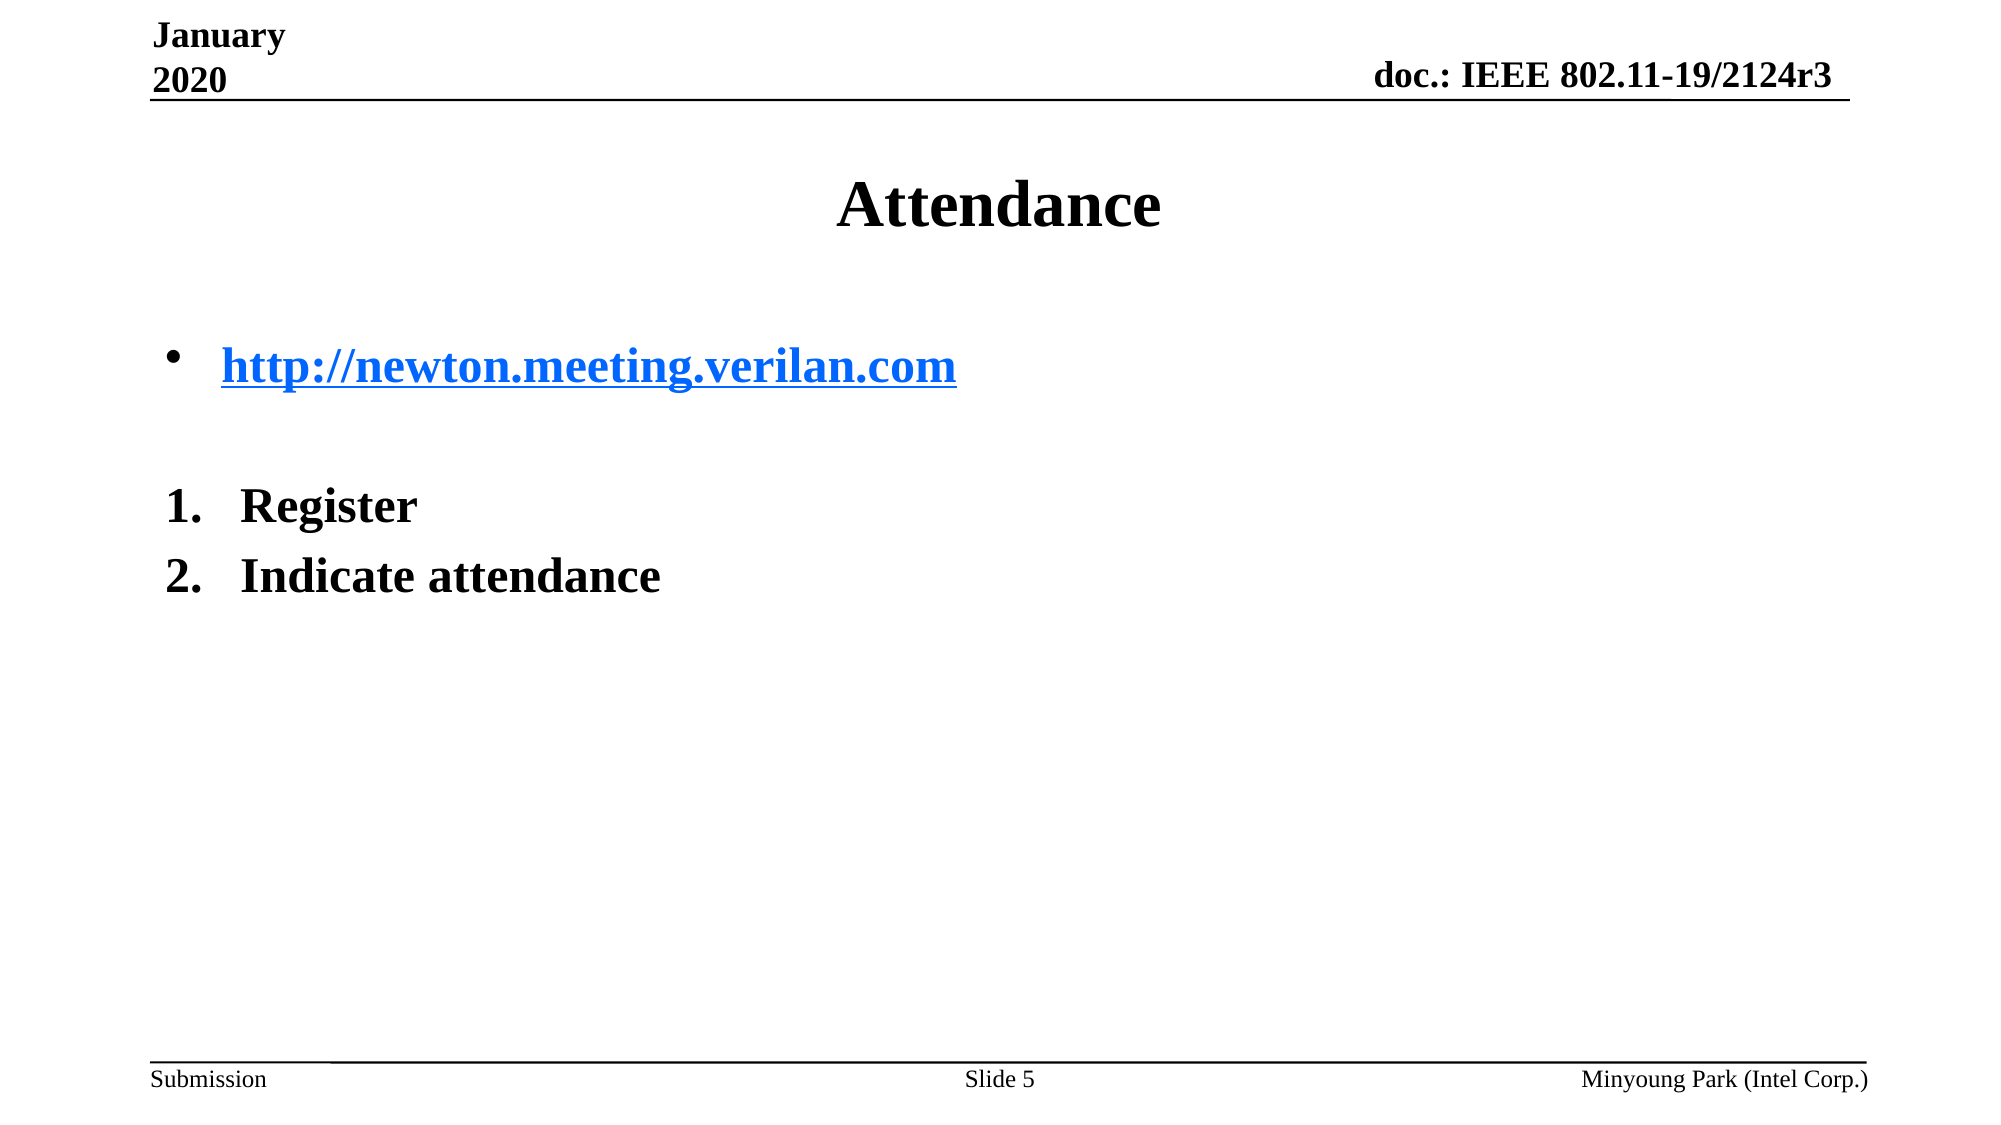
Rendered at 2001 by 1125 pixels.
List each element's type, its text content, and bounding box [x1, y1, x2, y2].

footer Minyoung Park (Intel Corp.) [1266, 1061, 1869, 1093]
title Attendance [150, 112, 1850, 288]
list http://newton.meeting.verilan.com Register Indicate attendance [150, 324, 1850, 1000]
slide_number Slide 5 [964, 1061, 1036, 1093]
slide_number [152, 54, 347, 101]
